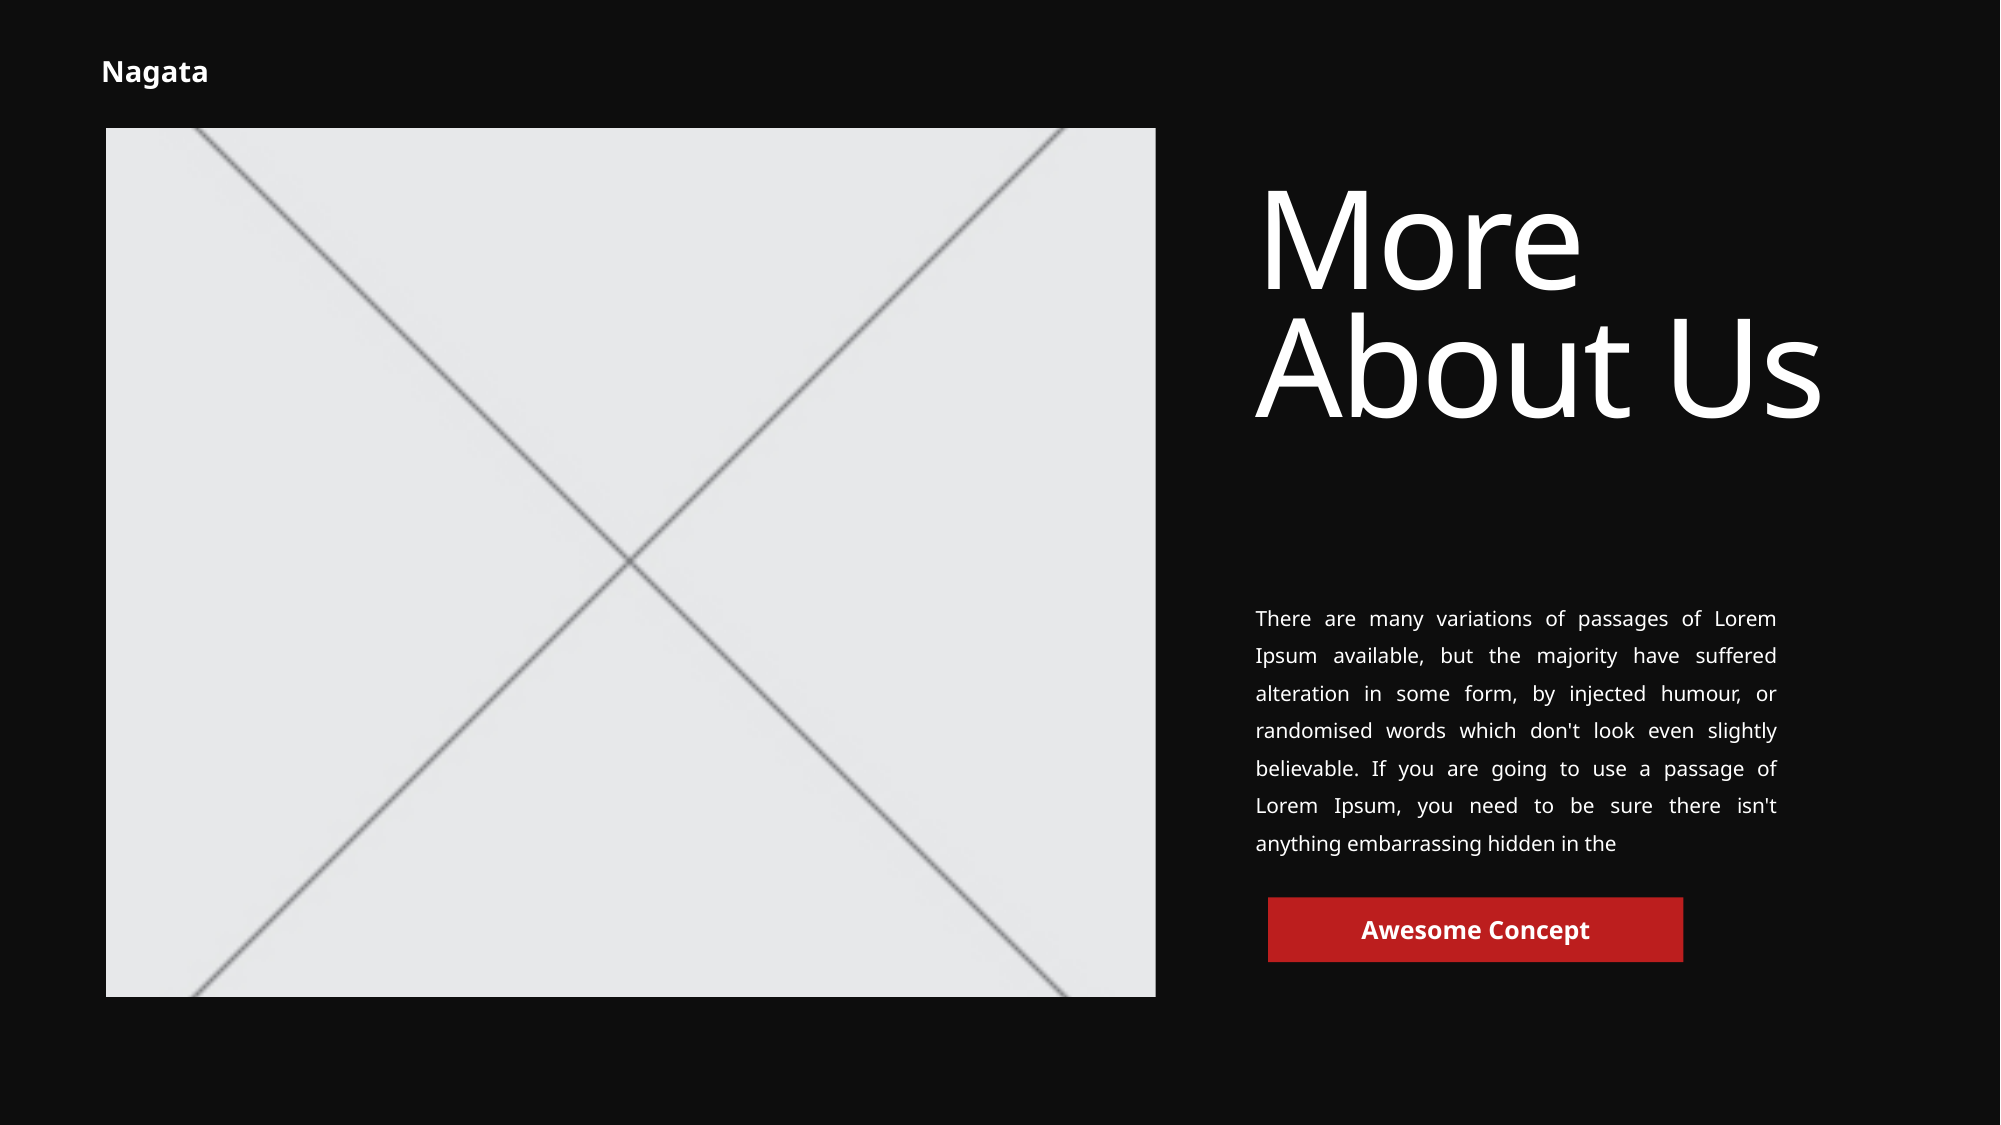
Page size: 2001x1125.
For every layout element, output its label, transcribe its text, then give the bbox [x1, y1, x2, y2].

text_box [1267, 896, 1684, 963]
picture [106, 128, 1156, 997]
text_box More [1240, 162, 2000, 290]
text_box About Us [1240, 290, 2000, 435]
text_box Awesome Concept [1268, 907, 1684, 952]
text_box Nagata [86, 46, 275, 96]
text_box There are many variations of passages of Lorem Ipsum available, but the majority have suffered alteration in some form, by injected humour, or randomised words which don't look even slightly believable. If you are going to use a passage of Lorem Ipsum, you need to be sure there isn't anything embarrassing hidden in the [1240, 585, 1792, 863]
